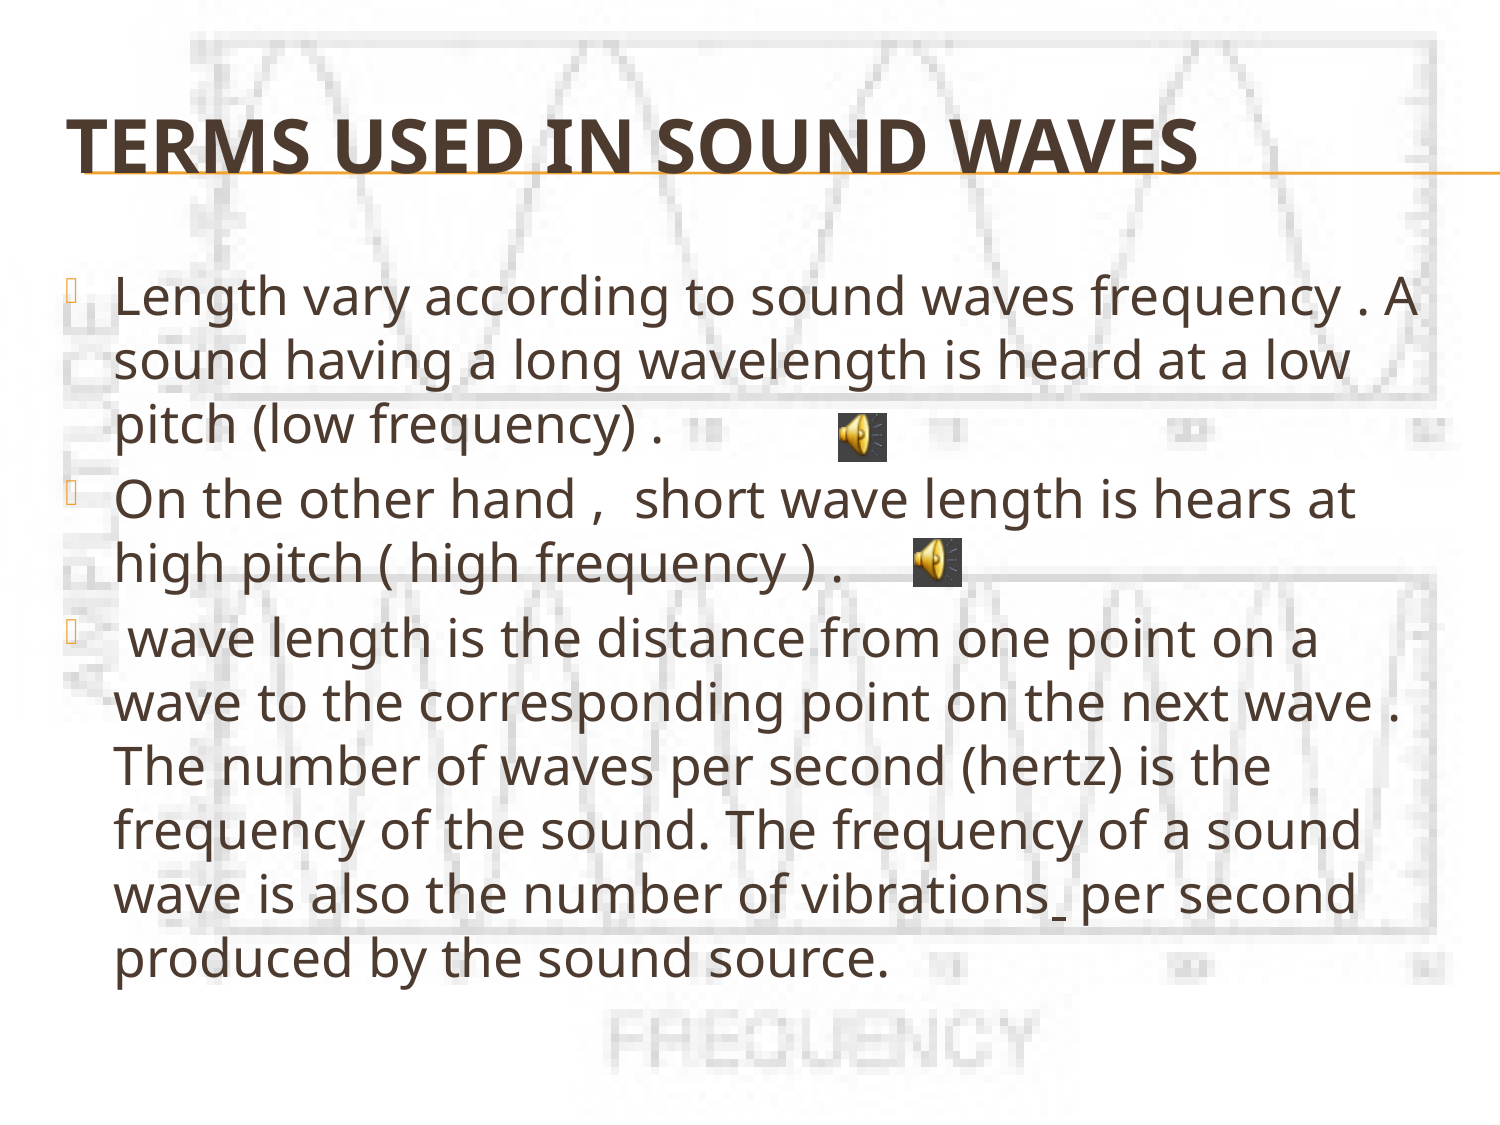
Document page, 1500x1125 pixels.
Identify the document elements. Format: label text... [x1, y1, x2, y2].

picture [837, 412, 888, 463]
title Terms used in sound waves [50, 75, 1475, 213]
picture [912, 537, 963, 588]
list Length vary according to sound waves frequency . A sound having a long wavelength is heard at a low pitch (low frequency) . On the other hand , short wave length is hears at high pitch ( high frequency ) . wave length is the distance from one point on a wave to the corresponding point on the next wave . The number of waves per second (hertz) is the frequency of the sound. The frequency of a sound wave is also the number of vibrations per second produced by the sound source. [49, 254, 1476, 998]
